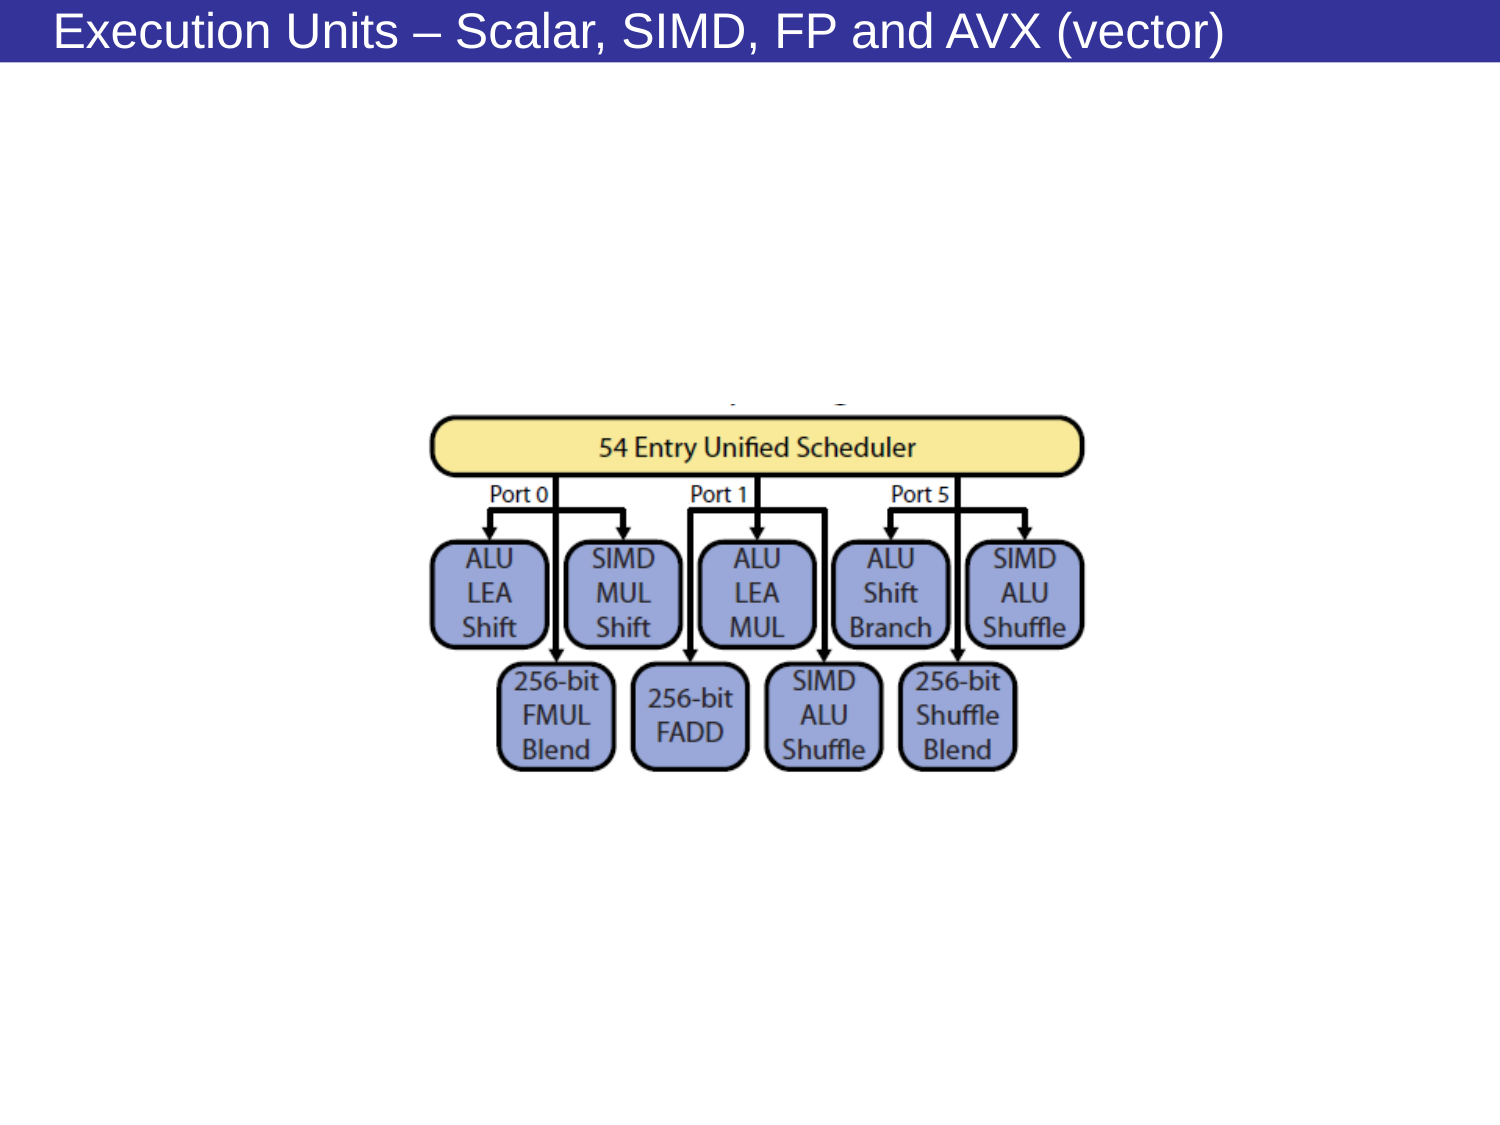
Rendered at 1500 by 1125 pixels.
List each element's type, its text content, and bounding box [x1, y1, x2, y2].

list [345, 404, 1155, 784]
title Execution Units – Scalar, SIMD, FP and AVX (vector) [37, 7, 1426, 51]
